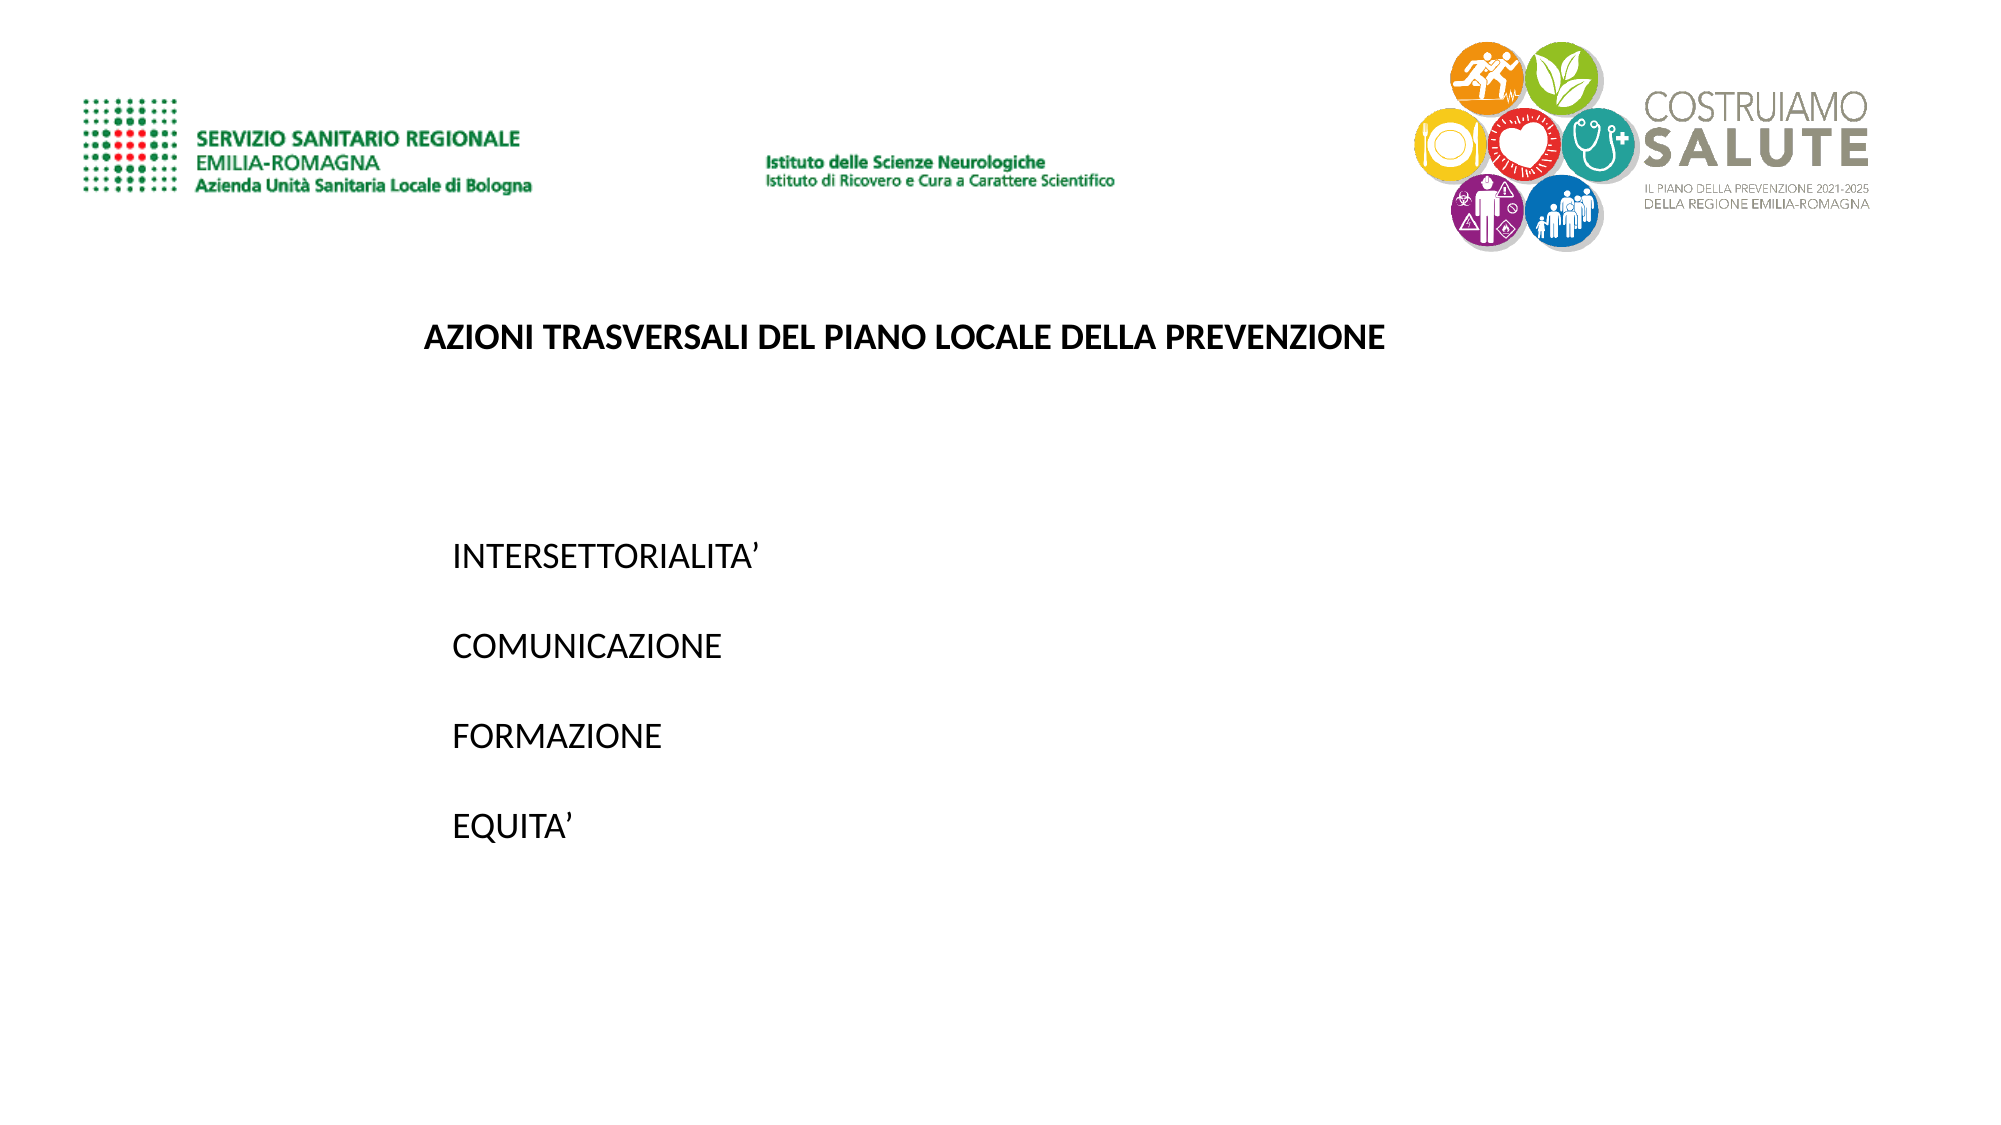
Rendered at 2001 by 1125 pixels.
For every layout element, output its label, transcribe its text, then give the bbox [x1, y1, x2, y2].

picture [80, 95, 1119, 197]
text_box INTERSETTORIALITA’ COMUNICAZIONE FORMAZIONE EQUITA’ [437, 524, 1393, 854]
picture [1405, 22, 1882, 270]
text_box AZIONI TRASVERSALI DEL PIANO LOCALE DELLA PREVENZIONE [409, 304, 1512, 365]
